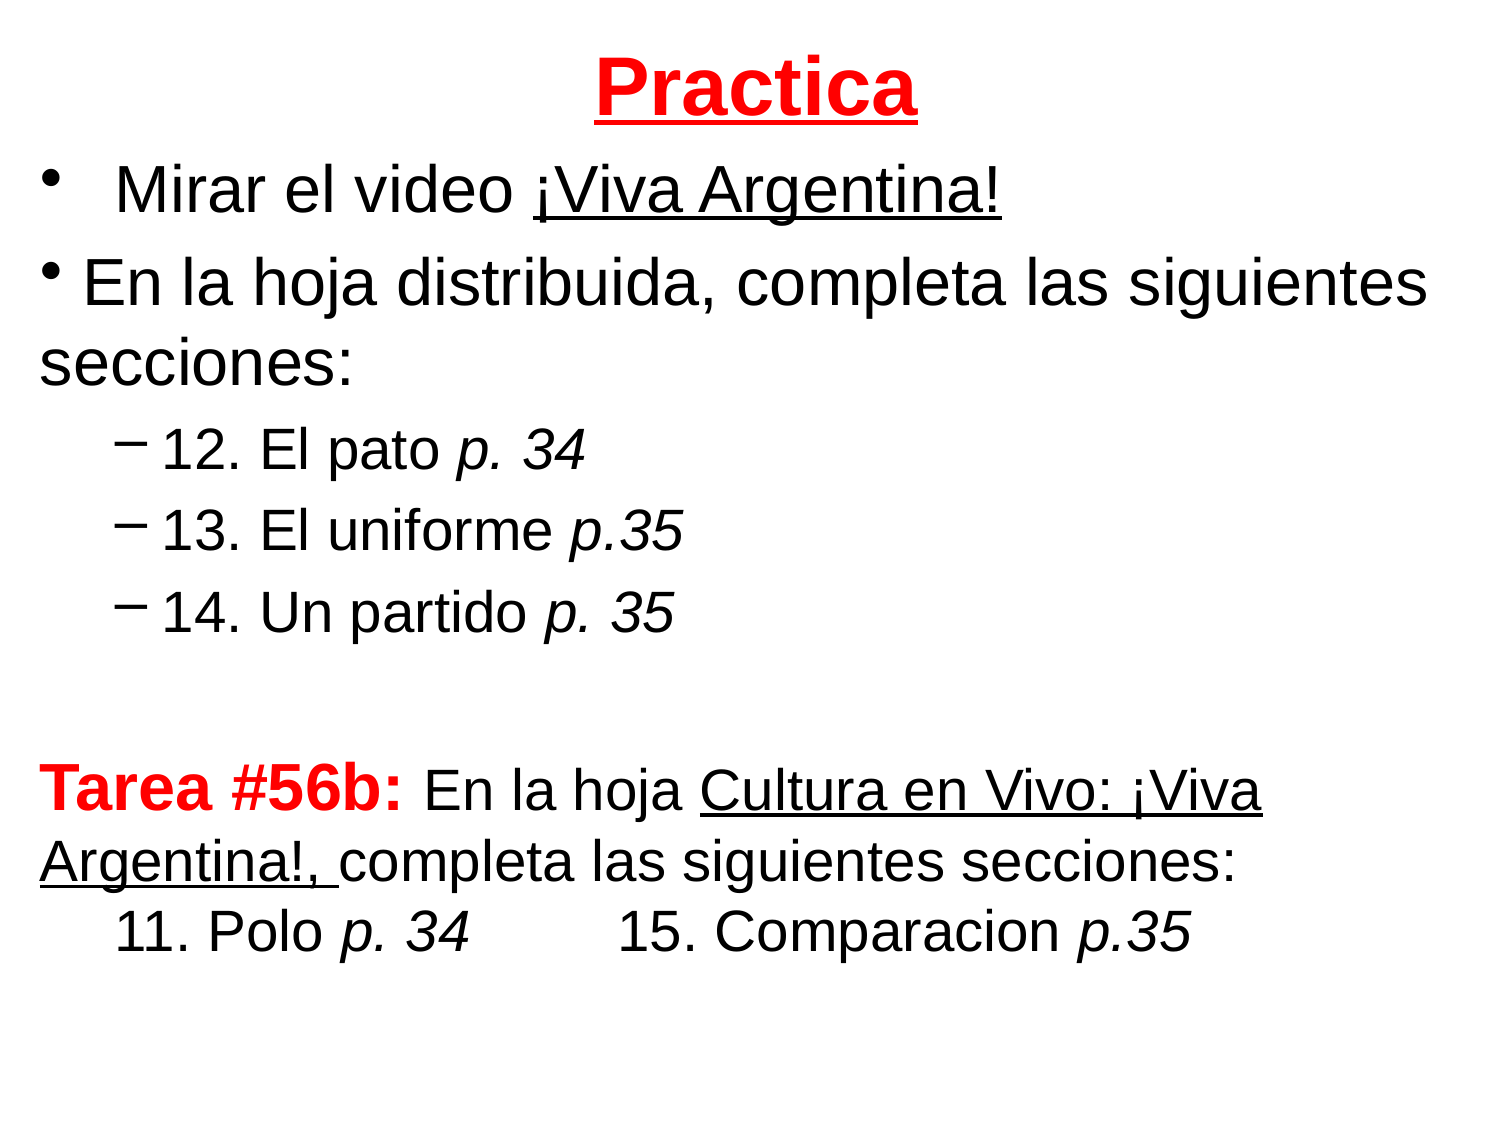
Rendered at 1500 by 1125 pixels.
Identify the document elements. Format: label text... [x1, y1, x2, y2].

list Practica Mirar el video ¡Viva Argentina! En la hoja distribuida, completa las siguientes secciones: 12. El pato p. 34 13. El uniforme p.35 14. Un partido p. 35 Tarea #56b: En la hoja Cultura en Vivo: ¡Viva Argentina!, completa las siguientes secciones: 11. Polo p. 34 15. Comparacion p.35 [24, 24, 1488, 1113]
